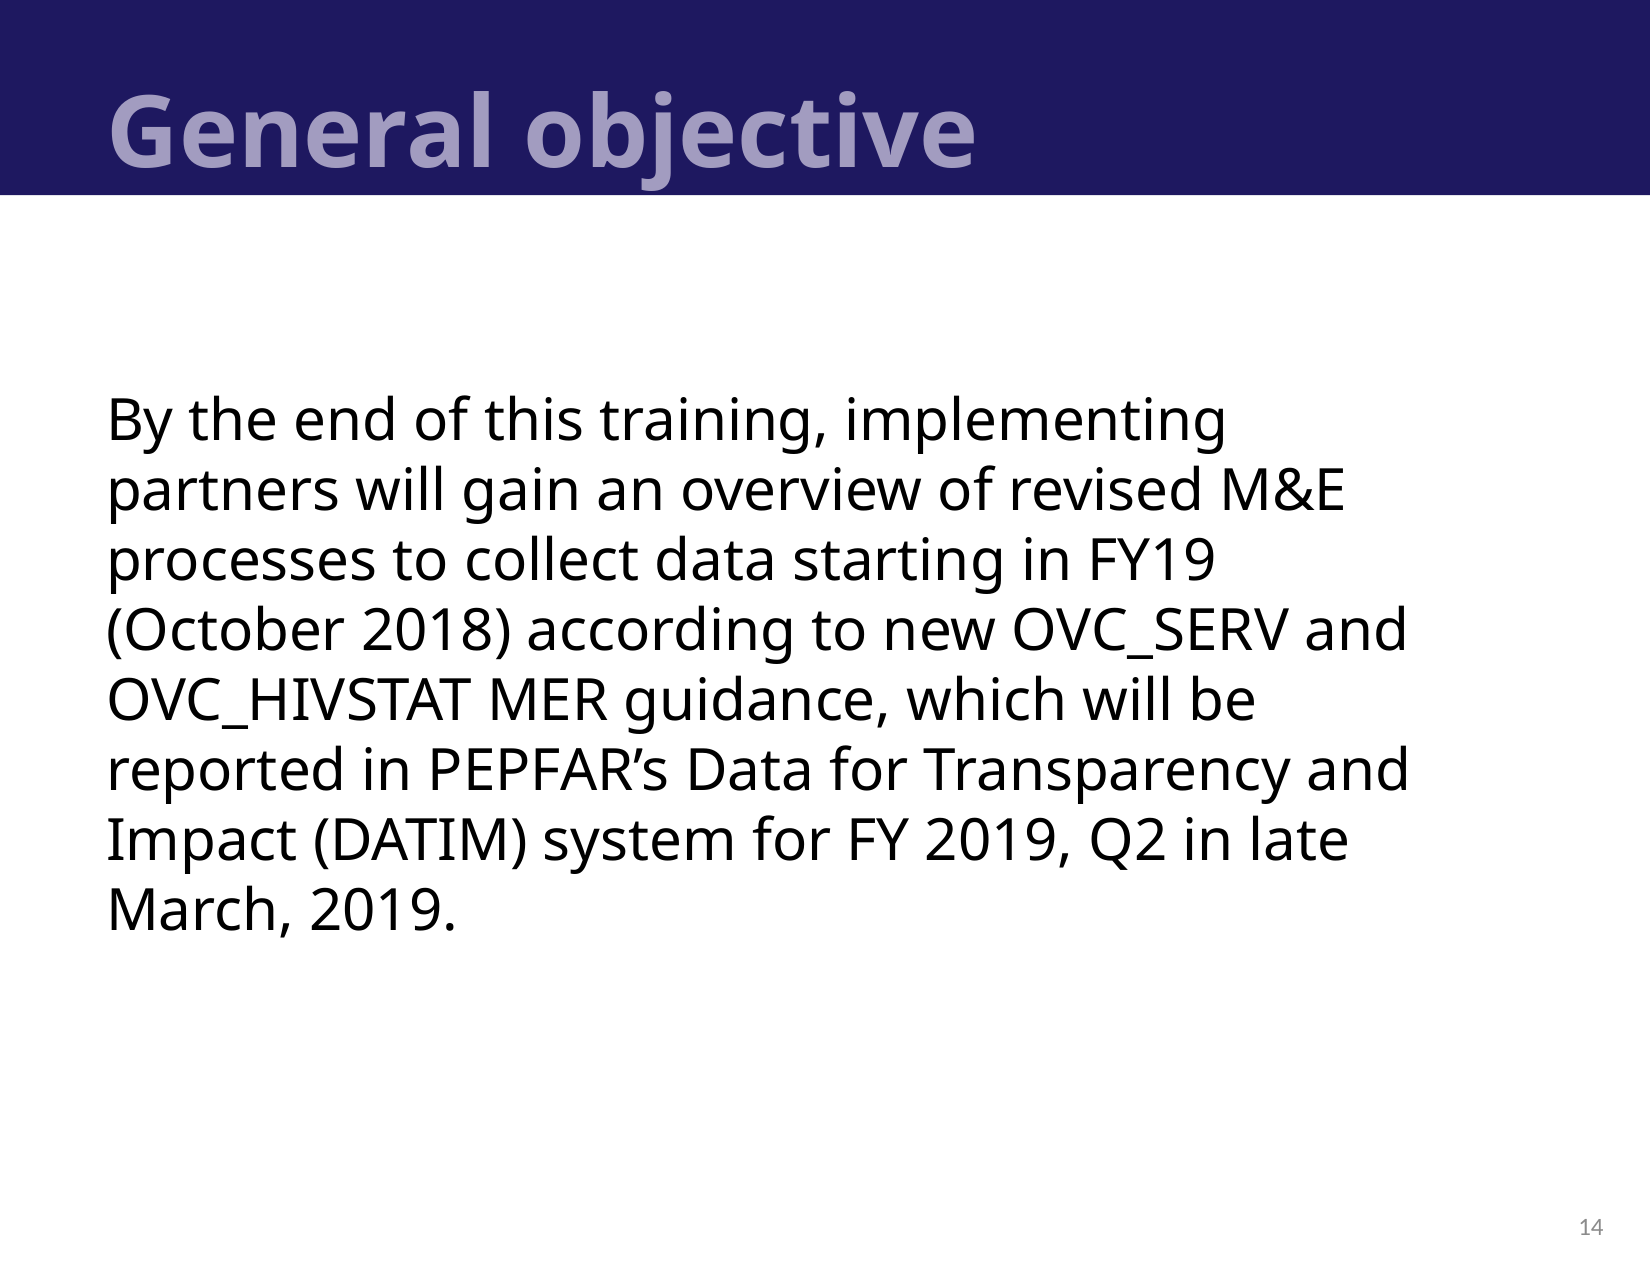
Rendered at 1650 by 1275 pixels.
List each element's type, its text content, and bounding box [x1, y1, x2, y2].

title General objective [92, 60, 1524, 248]
slide_number 14 [1237, 1187, 1619, 1263]
list By the end of this training, implementing partners will gain an overview of revised M&E processes to collect data starting in FY19 (October 2018) according to new OVC_SERV and OVC_HIVSTAT MER guidance, which will be reported in PEPFAR’s Data for Transparency and Impact (DATIM) system for FY 2019, Q2 in late March, 2019. [91, 374, 1475, 970]
